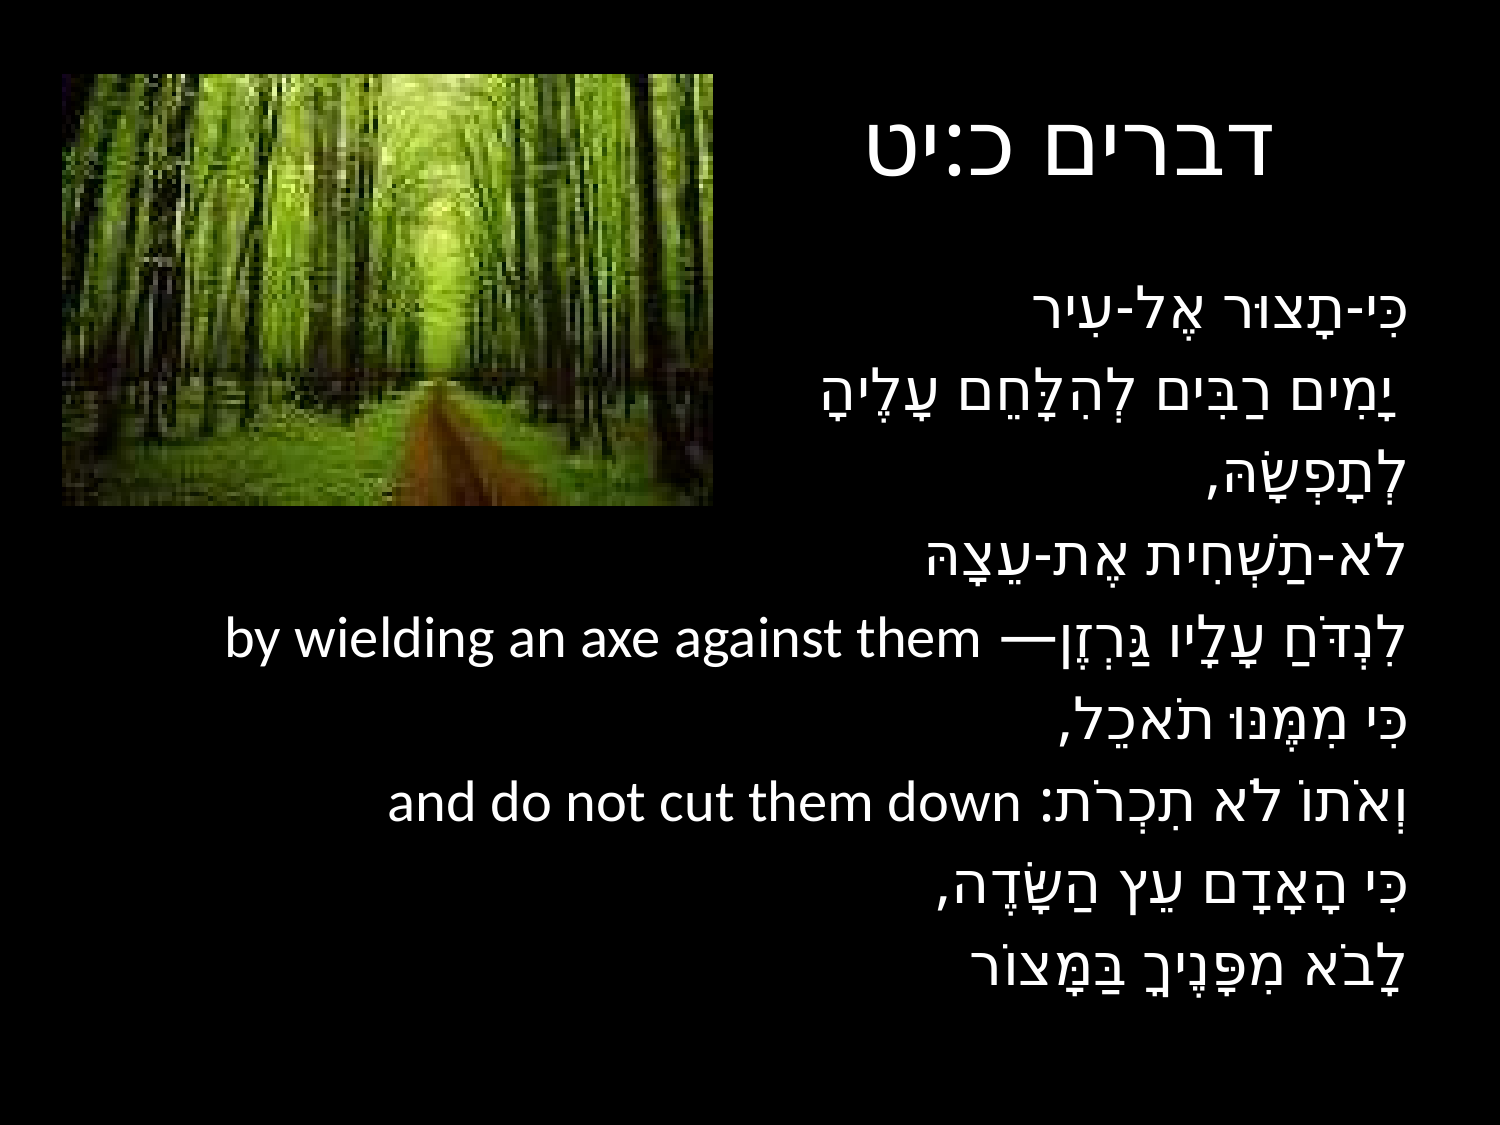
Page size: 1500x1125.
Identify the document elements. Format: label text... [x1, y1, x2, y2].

title דברים כ:יט [712, 45, 1425, 233]
picture [62, 74, 713, 506]
list כִּי-תָצוּר אֶל-עִיר יָמִים רַבִּים לְהִלָּחֵם עָלֶיהָ לְתָפְשָׂהּ, לֹא-תַשְׁחִית אֶת-עֵצָהּ לִנְדֹּחַ עָלָיו גַּרְזֶן— by wielding an axe against them כִּי מִמֶּנּוּ תֹאכֵל, וְאֹתוֹ לֹא תִכְרֹת: and do not cut them down כִּי הָאָדָם עֵץ הַשָּׂדֶה, לָבֹא מִפָּנֶיךָ בַּמָּצוֹר [75, 262, 1425, 1005]
